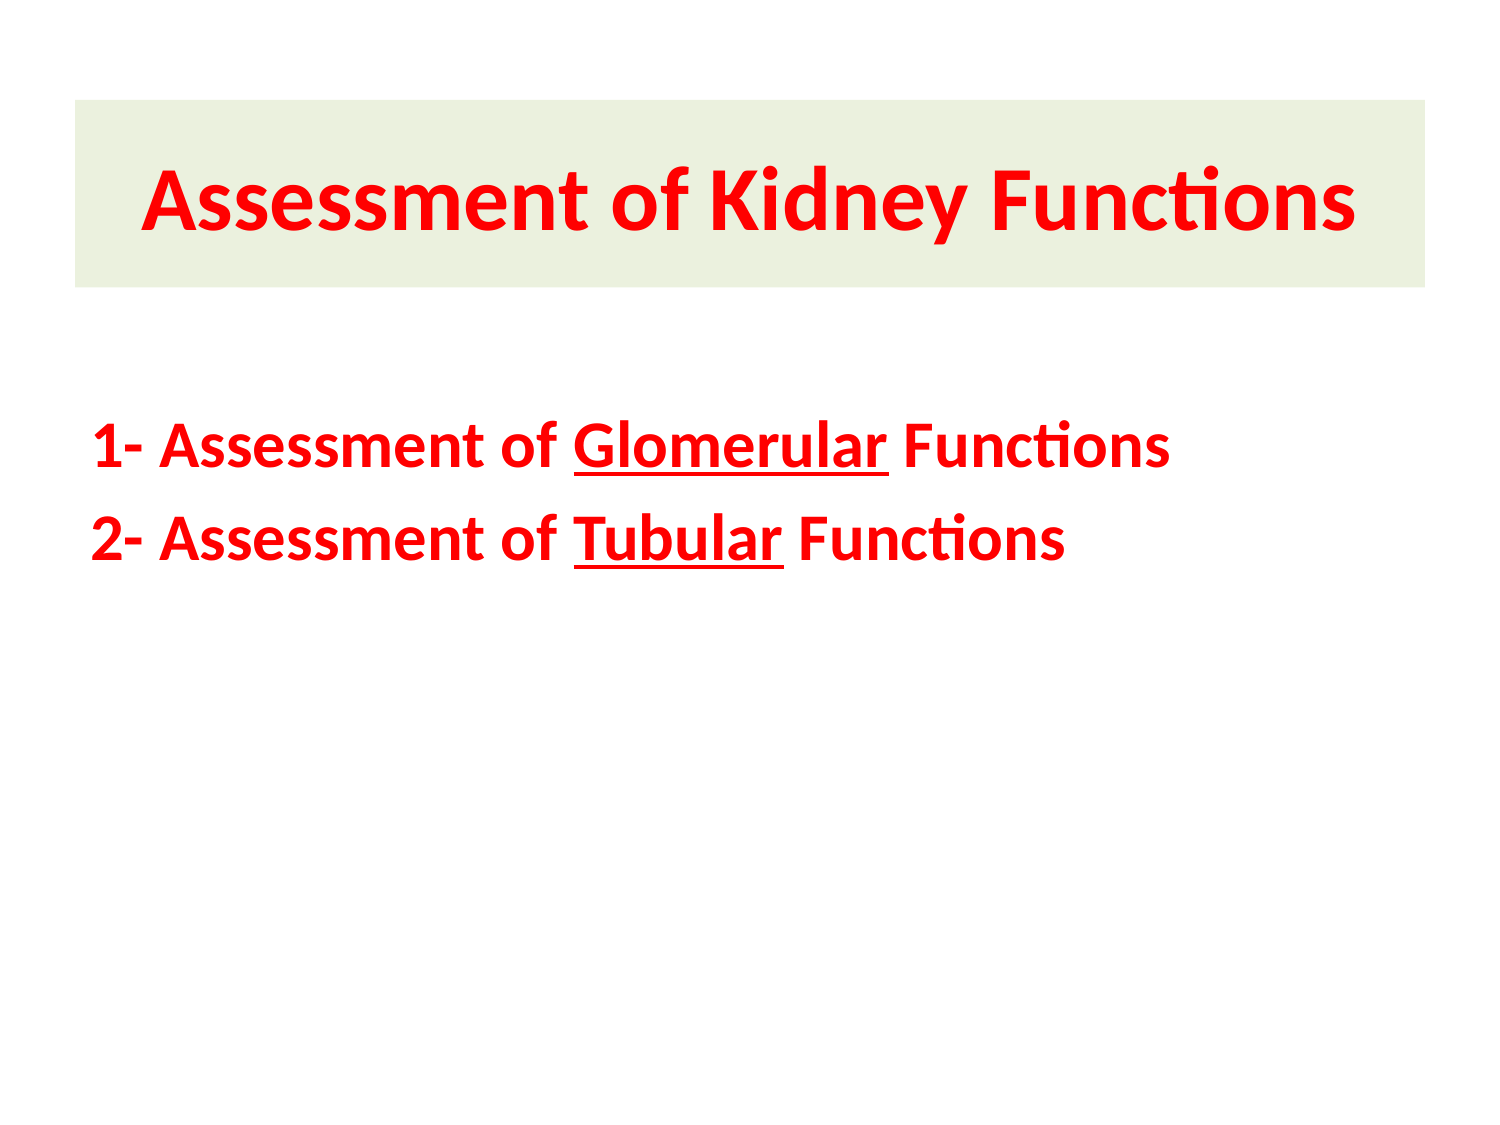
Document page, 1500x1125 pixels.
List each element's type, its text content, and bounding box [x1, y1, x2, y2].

list 1- Assessment of Glomerular Functions 2- Assessment of Tubular Functions [75, 299, 1425, 1043]
title Assessment of Kidney Functions [75, 99, 1425, 288]
